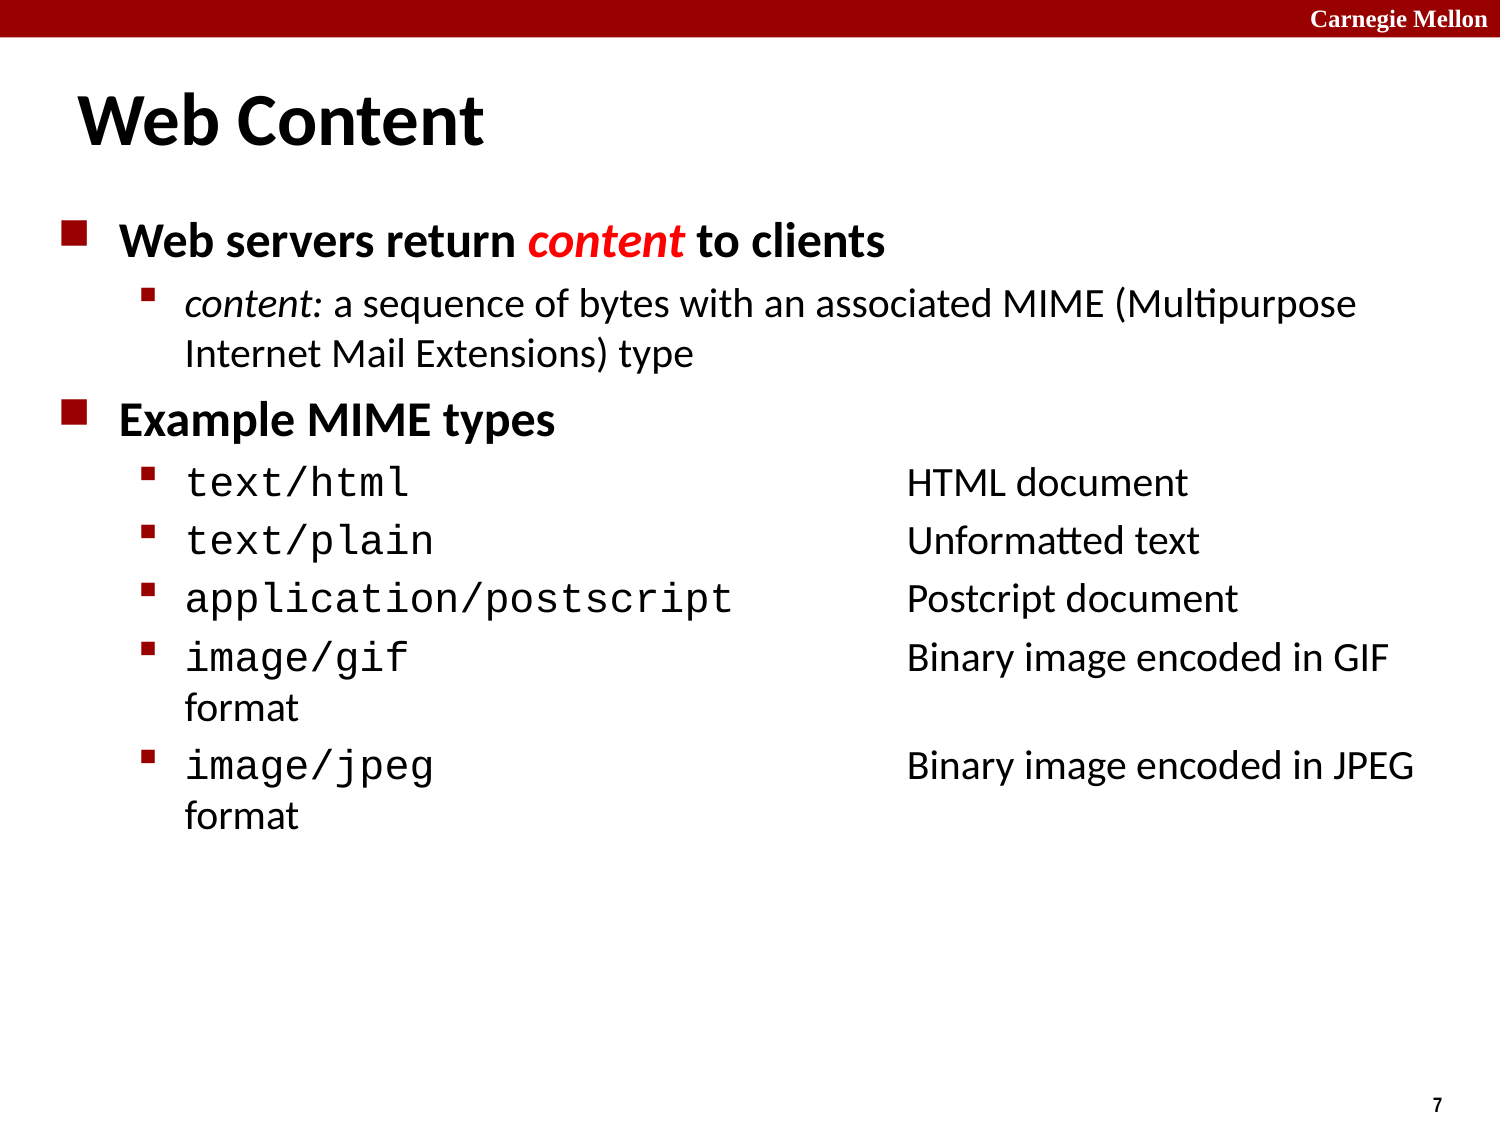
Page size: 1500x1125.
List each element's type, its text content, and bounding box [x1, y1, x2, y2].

list Web servers return content to clients content: a sequence of bytes with an associated MIME (Multipurpose Internet Mail Extensions) type Example MIME types text/html HTML document text/plain Unformatted text application/postscript Postcript document image/gif Binary image encoded in GIF format image/jpeg Binary image encoded in JPEG format [47, 199, 1500, 1058]
title Web Content [62, 68, 989, 163]
